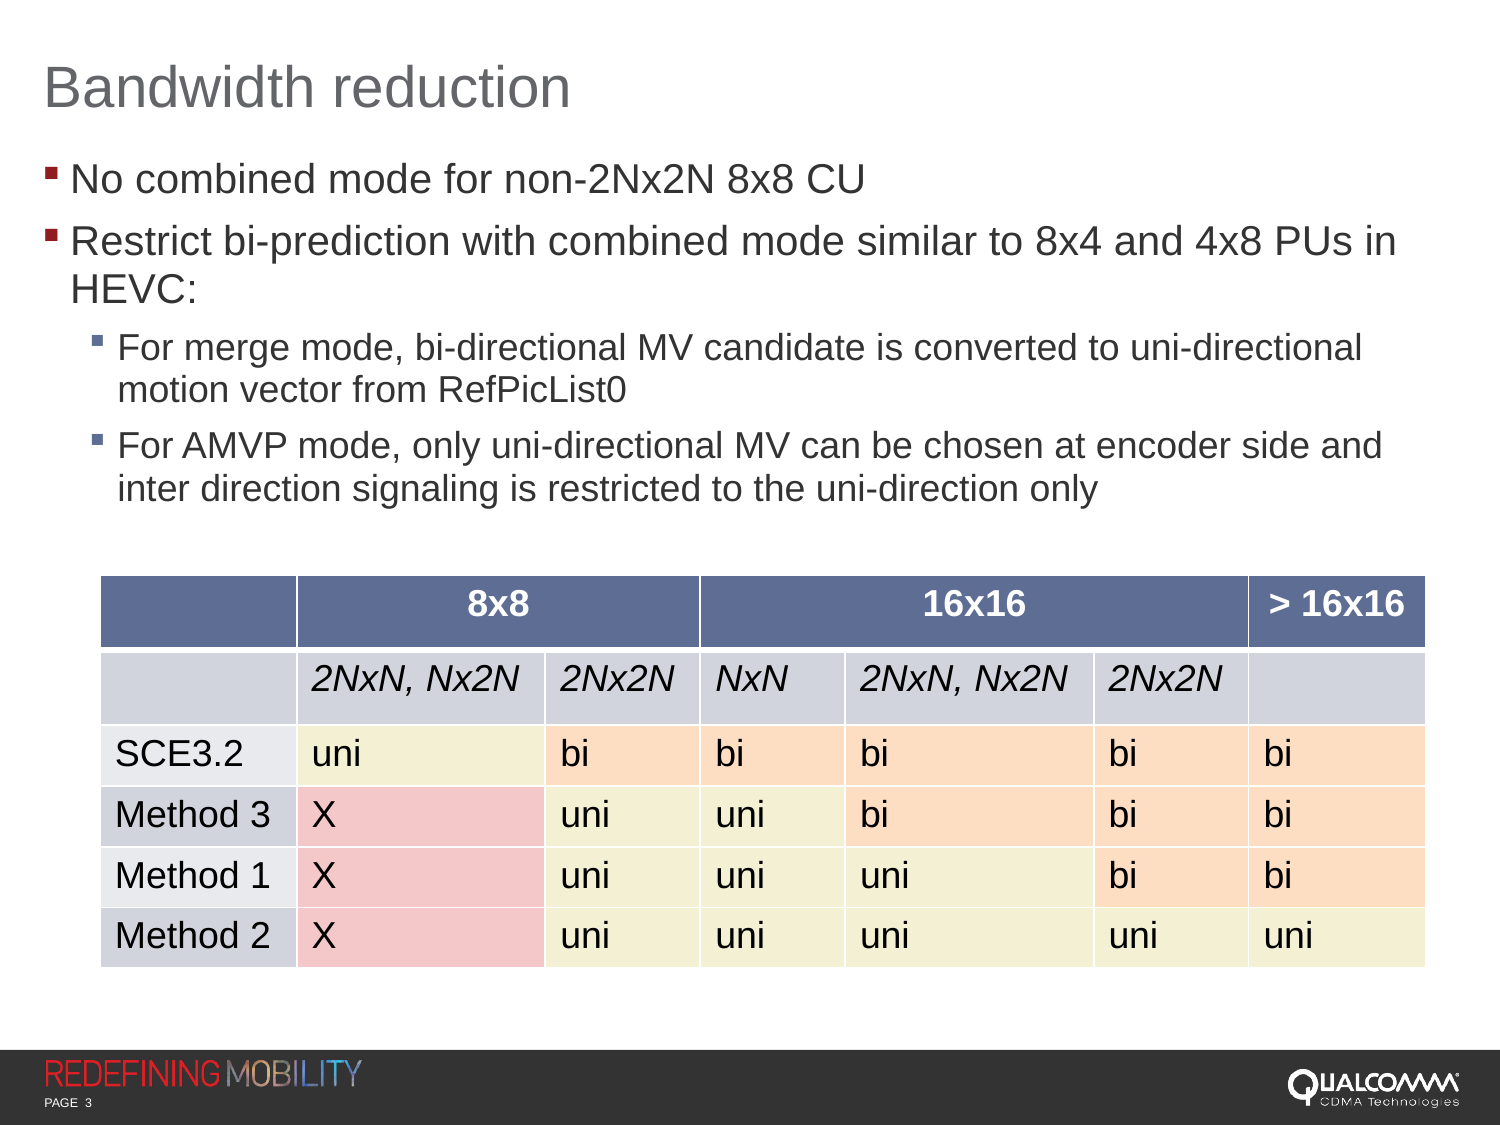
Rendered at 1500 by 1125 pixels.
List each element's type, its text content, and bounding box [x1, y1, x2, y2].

table_cell uni [546, 848, 699, 907]
table_cell uni [546, 908, 699, 967]
table_cell uni [1095, 908, 1248, 967]
table_cell 2Nx2N [1095, 653, 1248, 724]
table_cell uni [701, 848, 844, 907]
table_cell Method 1 [101, 848, 296, 907]
table_cell [1249, 653, 1425, 724]
table_cell uni [846, 908, 1093, 967]
table_cell bi [1249, 726, 1425, 785]
table_cell bi [1249, 848, 1425, 907]
table_cell NxN [701, 653, 844, 724]
table_cell uni [701, 787, 844, 846]
table_cell SCE3.2 [101, 726, 296, 785]
table_cell X [298, 848, 544, 907]
table_cell X [298, 787, 544, 846]
title Bandwidth reduction [28, 44, 1462, 138]
table_cell uni [1249, 908, 1425, 967]
table_cell X [298, 908, 544, 967]
picture [30, 1048, 372, 1099]
table_cell bi [846, 726, 1093, 785]
table_cell bi [1095, 726, 1248, 785]
table_cell bi [1095, 848, 1248, 907]
table_cell bi [701, 726, 844, 785]
table_cell bi [1095, 787, 1248, 846]
table_header 8x8 [298, 576, 699, 647]
table_header > 16x16 [1249, 576, 1425, 647]
table_cell 2Nx2N [546, 653, 699, 724]
table_cell bi [846, 787, 1093, 846]
table_cell [101, 653, 296, 724]
table_header 16x16 [701, 576, 1248, 647]
table_header [101, 576, 296, 647]
table_cell uni [298, 726, 544, 785]
table_cell bi [546, 726, 699, 785]
table_cell Method 2 [101, 908, 296, 967]
table_cell 2NxN, Nx2N [846, 653, 1093, 724]
table_cell 2NxN, Nx2N [298, 653, 544, 724]
table_cell Method 3 [101, 787, 296, 846]
table_cell uni [546, 787, 699, 846]
table_cell uni [846, 848, 1093, 907]
table_cell bi [1249, 787, 1425, 846]
list No combined mode for non-2Nx2N 8x8 CU Restrict bi-prediction with combined mode similar to 8x4 and 4x8 PUs in HEVC: For merge mode, bi-directional MV candidate is converted to uni-directional motion vector from RefPicList0 For AMVP mode, only uni-directional MV can be chosen at encoder side and inter direction signaling is restricted to the uni-direction only [26, 148, 1457, 1021]
table_cell uni [701, 908, 844, 967]
picture [1278, 1058, 1478, 1114]
